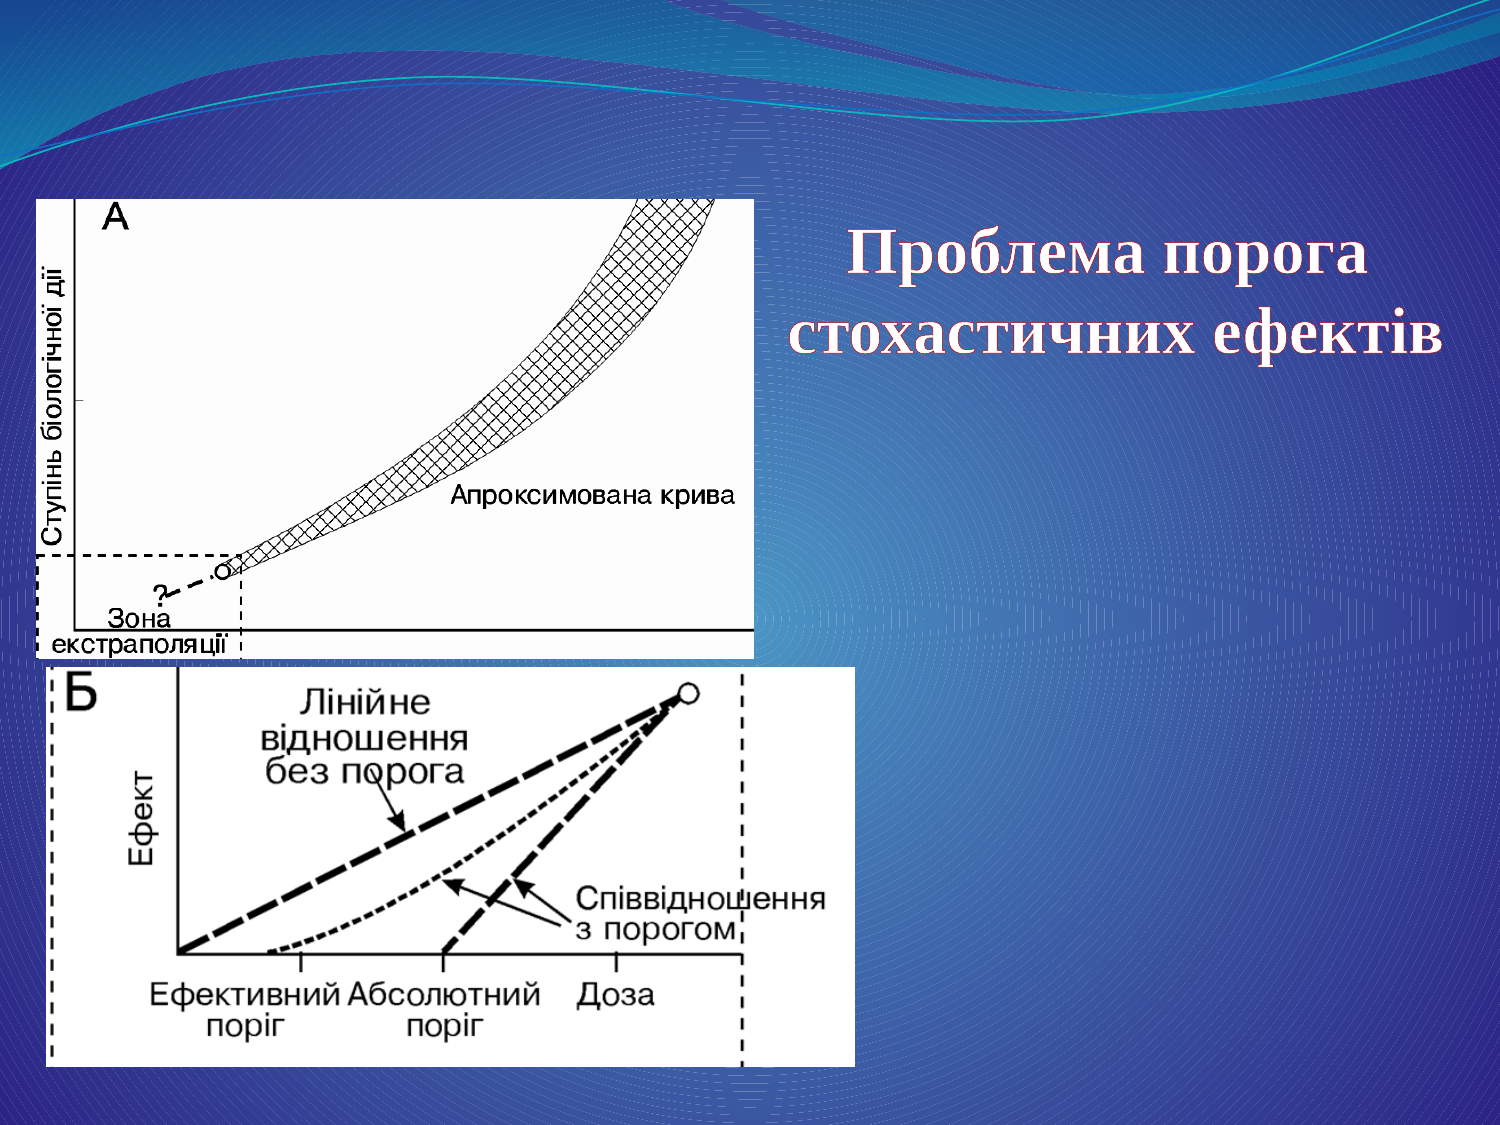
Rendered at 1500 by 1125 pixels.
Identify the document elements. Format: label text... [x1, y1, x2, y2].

picture [46, 667, 855, 1067]
text_box Проблема порога стохастичних ефектів [761, 199, 1471, 374]
picture [34, 198, 754, 660]
